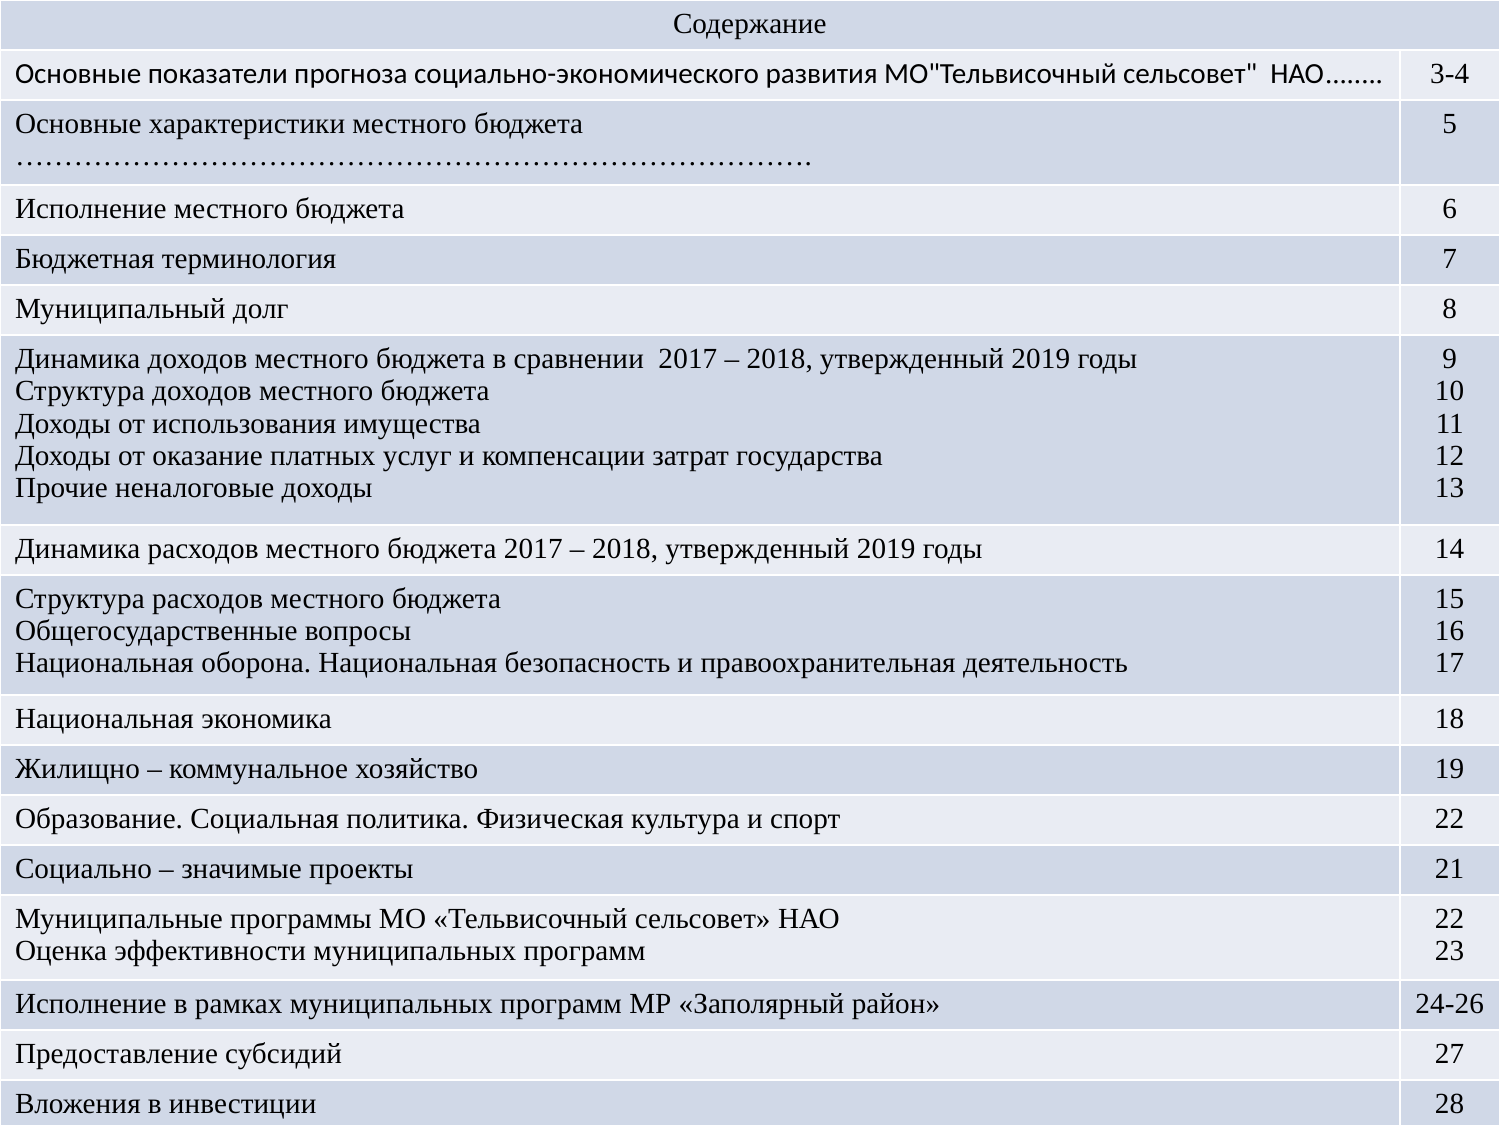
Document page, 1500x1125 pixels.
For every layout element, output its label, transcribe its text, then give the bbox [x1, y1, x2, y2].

table_cell Вложения в инвестиции [1, 1081, 1399, 1125]
table_cell Структура расходов местного бюджета Общегосударственные вопросы Национальная оборона. Национальная безопасность и правоохранительная деятельность [1, 576, 1399, 694]
table_cell 28 [1401, 1081, 1499, 1125]
table_cell 7 [1401, 236, 1499, 284]
table_cell Жилищно – коммунальное хозяйство [1, 746, 1399, 794]
table_cell Основные показатели прогноза социально-экономического развития МО"Тельвисочный сельсовет" НАО........ [1, 51, 1399, 99]
table_cell 18 [1401, 696, 1499, 744]
table_cell Муниципальный долг [1, 286, 1399, 334]
table_cell Основные характеристики местного бюджета ………………………………………………………………………. [1, 101, 1399, 184]
table_cell 21 [1401, 846, 1499, 894]
table_cell Муниципальные программы МО «Тельвисочный сельсовет» НАО Оценка эффективности муниципальных программ [1, 896, 1399, 979]
table_cell Бюджетная терминология [1, 236, 1399, 284]
table_cell Динамика расходов местного бюджета 2017 – 2018, утвержденный 2019 годы [1, 526, 1399, 574]
table_cell 22 [1401, 796, 1499, 844]
table_cell 3-4 [1401, 51, 1499, 99]
table_cell 14 [1401, 526, 1499, 574]
table_cell Исполнение местного бюджета [1, 186, 1399, 234]
table_cell 24-26 [1401, 981, 1499, 1029]
table_cell Предоставление субсидий [1, 1031, 1399, 1079]
table_cell Исполнение в рамках муниципальных программ МР «Заполярный район» [1, 981, 1399, 1029]
table_cell 19 [1401, 746, 1499, 794]
table_cell Динамика доходов местного бюджета в сравнении 2017 – 2018, утвержденный 2019 годы Структура доходов местного бюджета Доходы от использования имущества Доходы от оказание платных услуг и компенсации затрат государства Прочие неналоговые доходы [1, 336, 1399, 524]
table_cell Социально – значимые проекты [1, 846, 1399, 894]
table_header Содержание [1, 1, 1499, 49]
table_cell 22 23 [1401, 896, 1499, 979]
table_cell 8 [1401, 286, 1499, 334]
table_cell 15 16 17 [1401, 576, 1499, 694]
table_cell Образование. Социальная политика. Физическая культура и спорт [1, 796, 1399, 844]
table_cell 5 [1401, 101, 1499, 184]
table_cell 6 [1401, 186, 1499, 234]
table_cell 27 [1401, 1031, 1499, 1079]
table_cell Национальная экономика [1, 696, 1399, 744]
table_cell 9 10 11 12 13 [1401, 336, 1499, 524]
